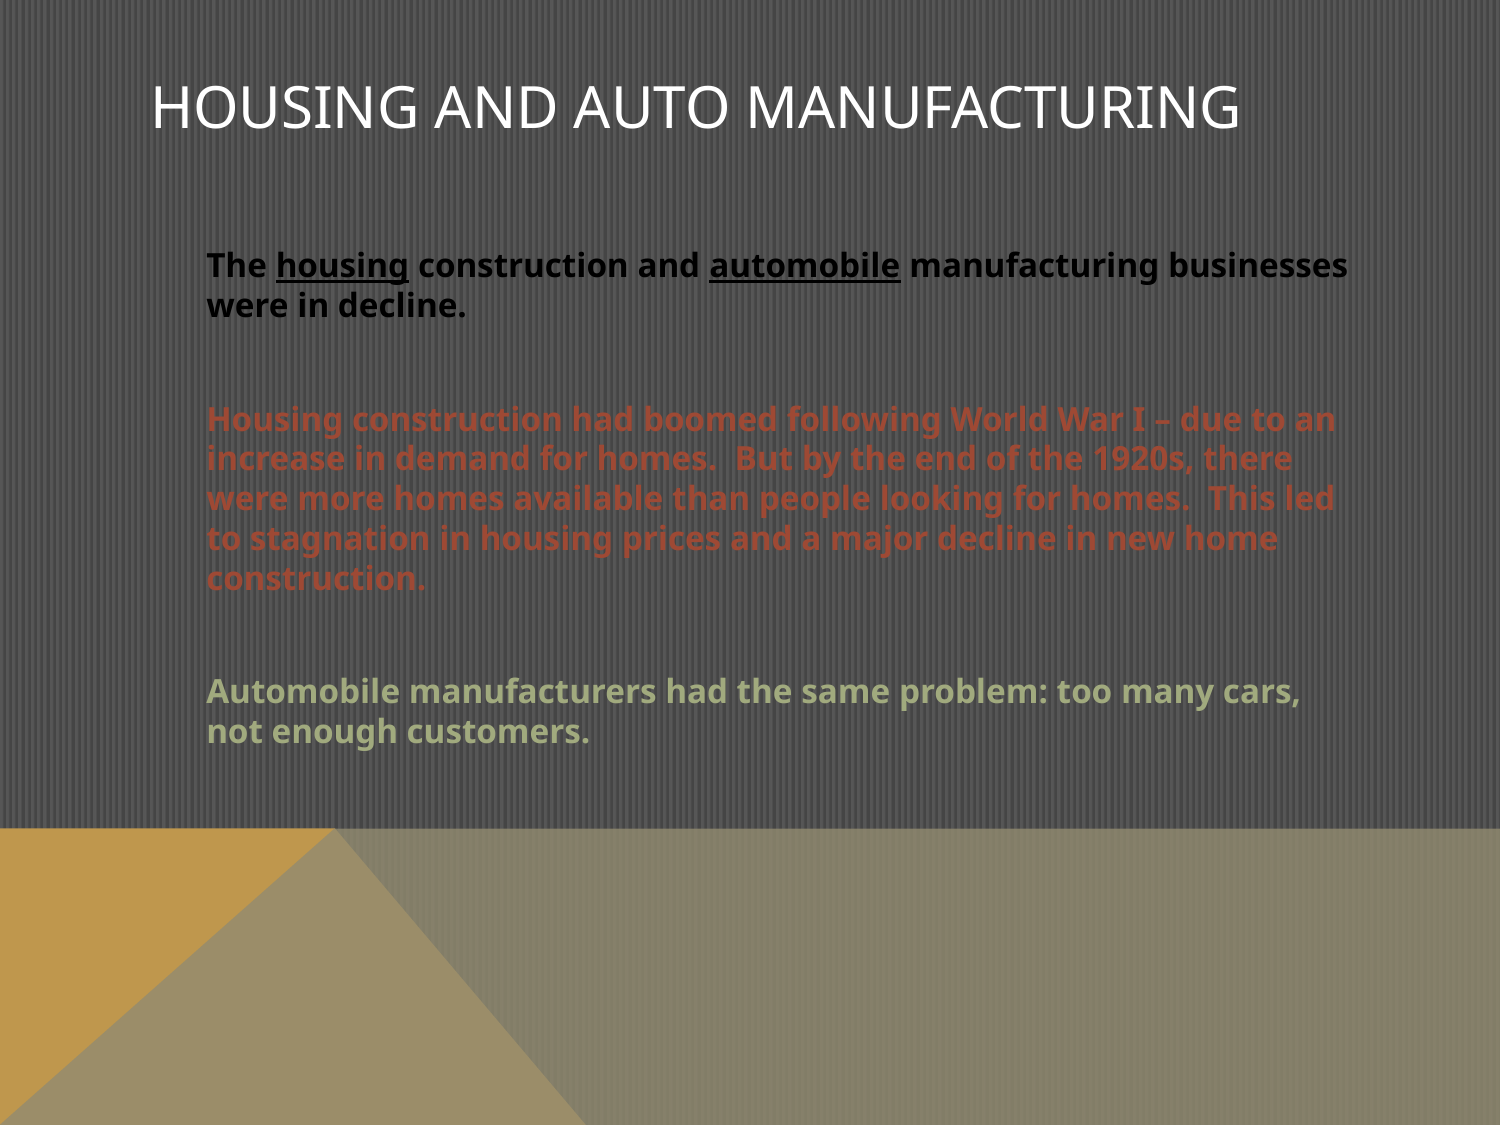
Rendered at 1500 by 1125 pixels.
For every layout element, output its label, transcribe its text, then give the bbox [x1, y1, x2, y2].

title Housing and auto manufacturing [135, 60, 1369, 150]
list The housing construction and automobile manufacturing businesses were in decline. Housing construction had boomed following World War I – due to an increase in demand for homes. But by the end of the 1920s, there were more homes available than people looking for homes. This led to stagnation in housing prices and a major decline in new home construction. Automobile manufacturers had the same problem: too many cars, not enough customers. [135, 180, 1369, 768]
